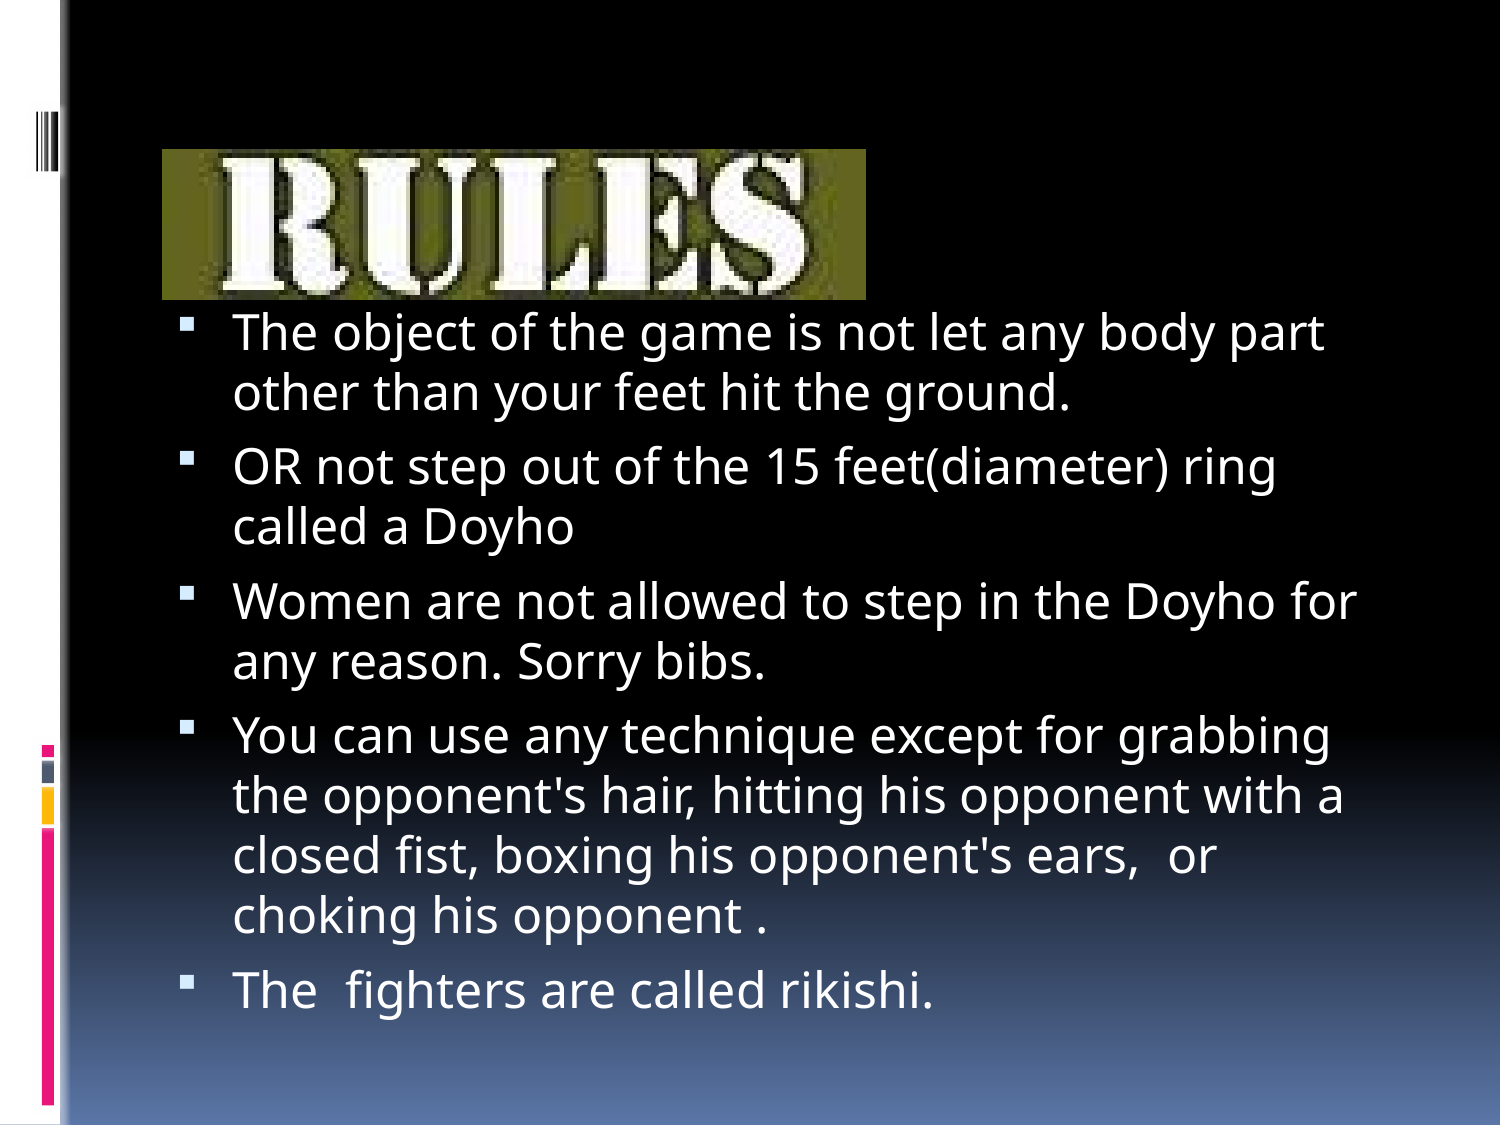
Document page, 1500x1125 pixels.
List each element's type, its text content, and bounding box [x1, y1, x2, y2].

list The object of the game is not let any body part other than your feet hit the ground. OR not step out of the 15 feet(diameter) ring called a Doyho Women are not allowed to step in the Doyho for any reason. Sorry bibs. You can use any technique except for grabbing the opponent's hair, hitting his opponent with a closed fist, boxing his opponent's ears, or choking his opponent . The fighters are called rikishi. [150, 292, 1425, 1043]
picture [161, 149, 866, 301]
